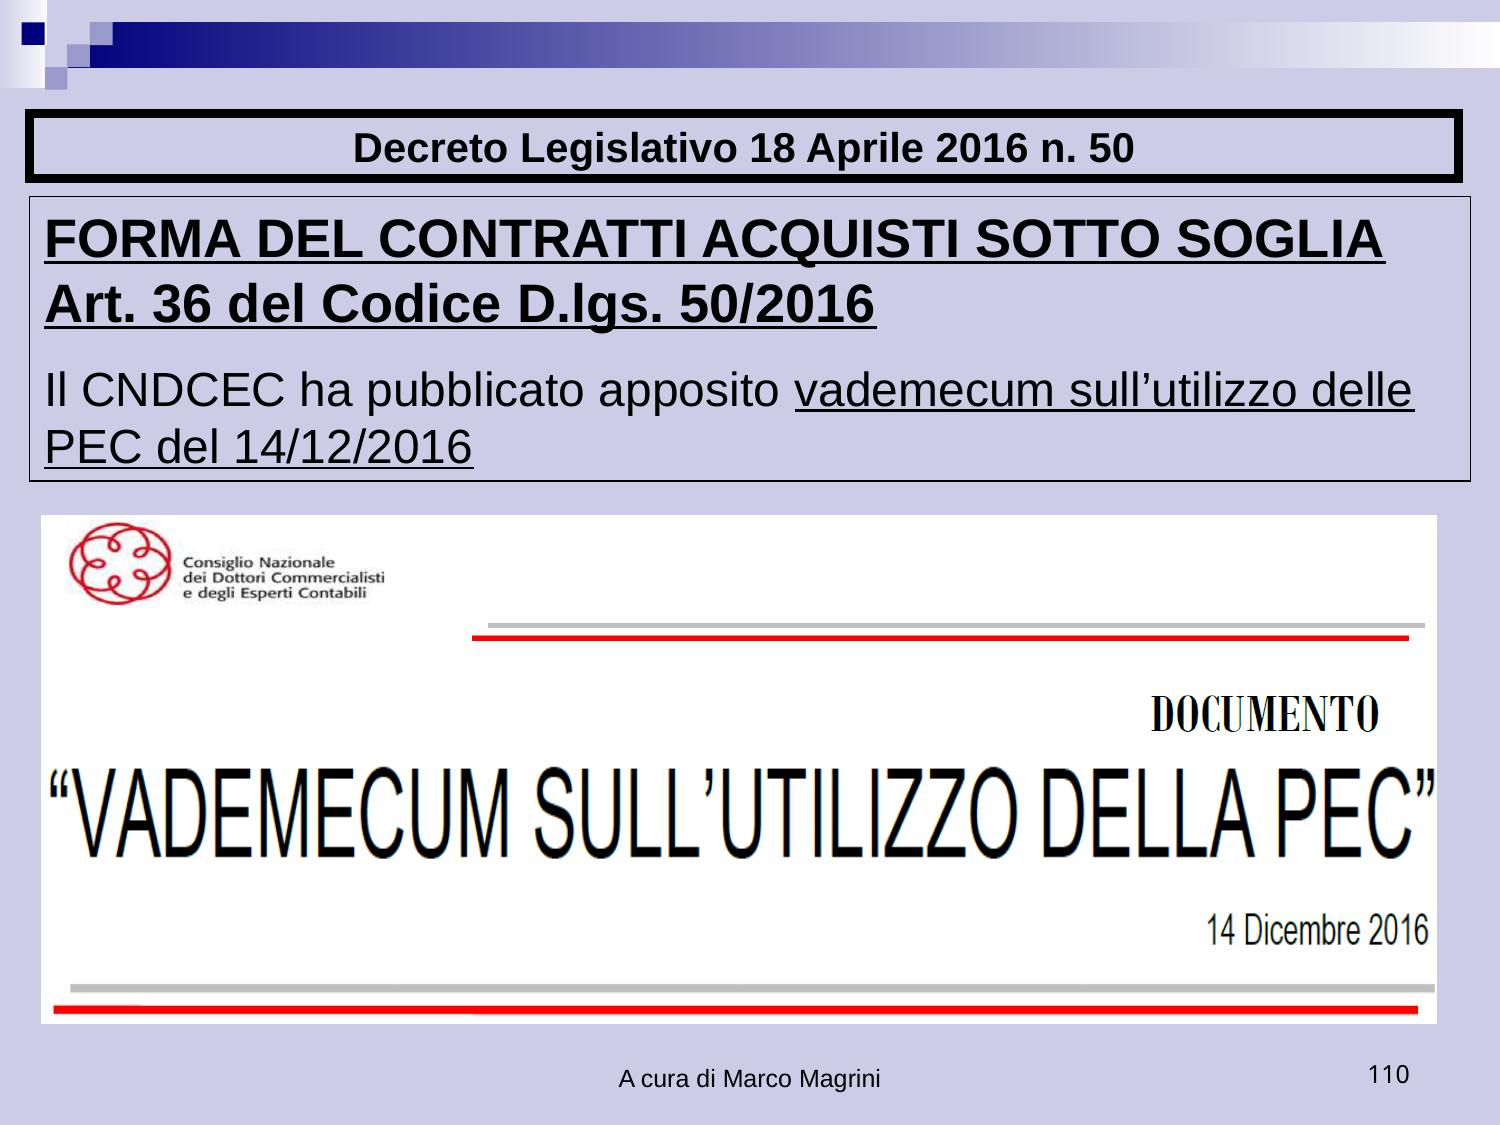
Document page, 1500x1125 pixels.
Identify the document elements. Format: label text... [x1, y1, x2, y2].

picture [40, 515, 1438, 1024]
text_box FORMA DEL CONTRATTI ACQUISTI SOTTO SOGLIA Art. 36 del Codice D.lgs. 50/2016 Il CNDCEC ha pubblicato apposito vademecum sull’utilizzo delle PEC del 14/12/2016 [29, 196, 1471, 481]
text_box Decreto Legislativo 18 Aprile 2016 n. 50 [29, 113, 1459, 179]
footer A cura di Marco Magrini [512, 1032, 988, 1100]
slide_number 110 [1074, 1032, 1425, 1100]
